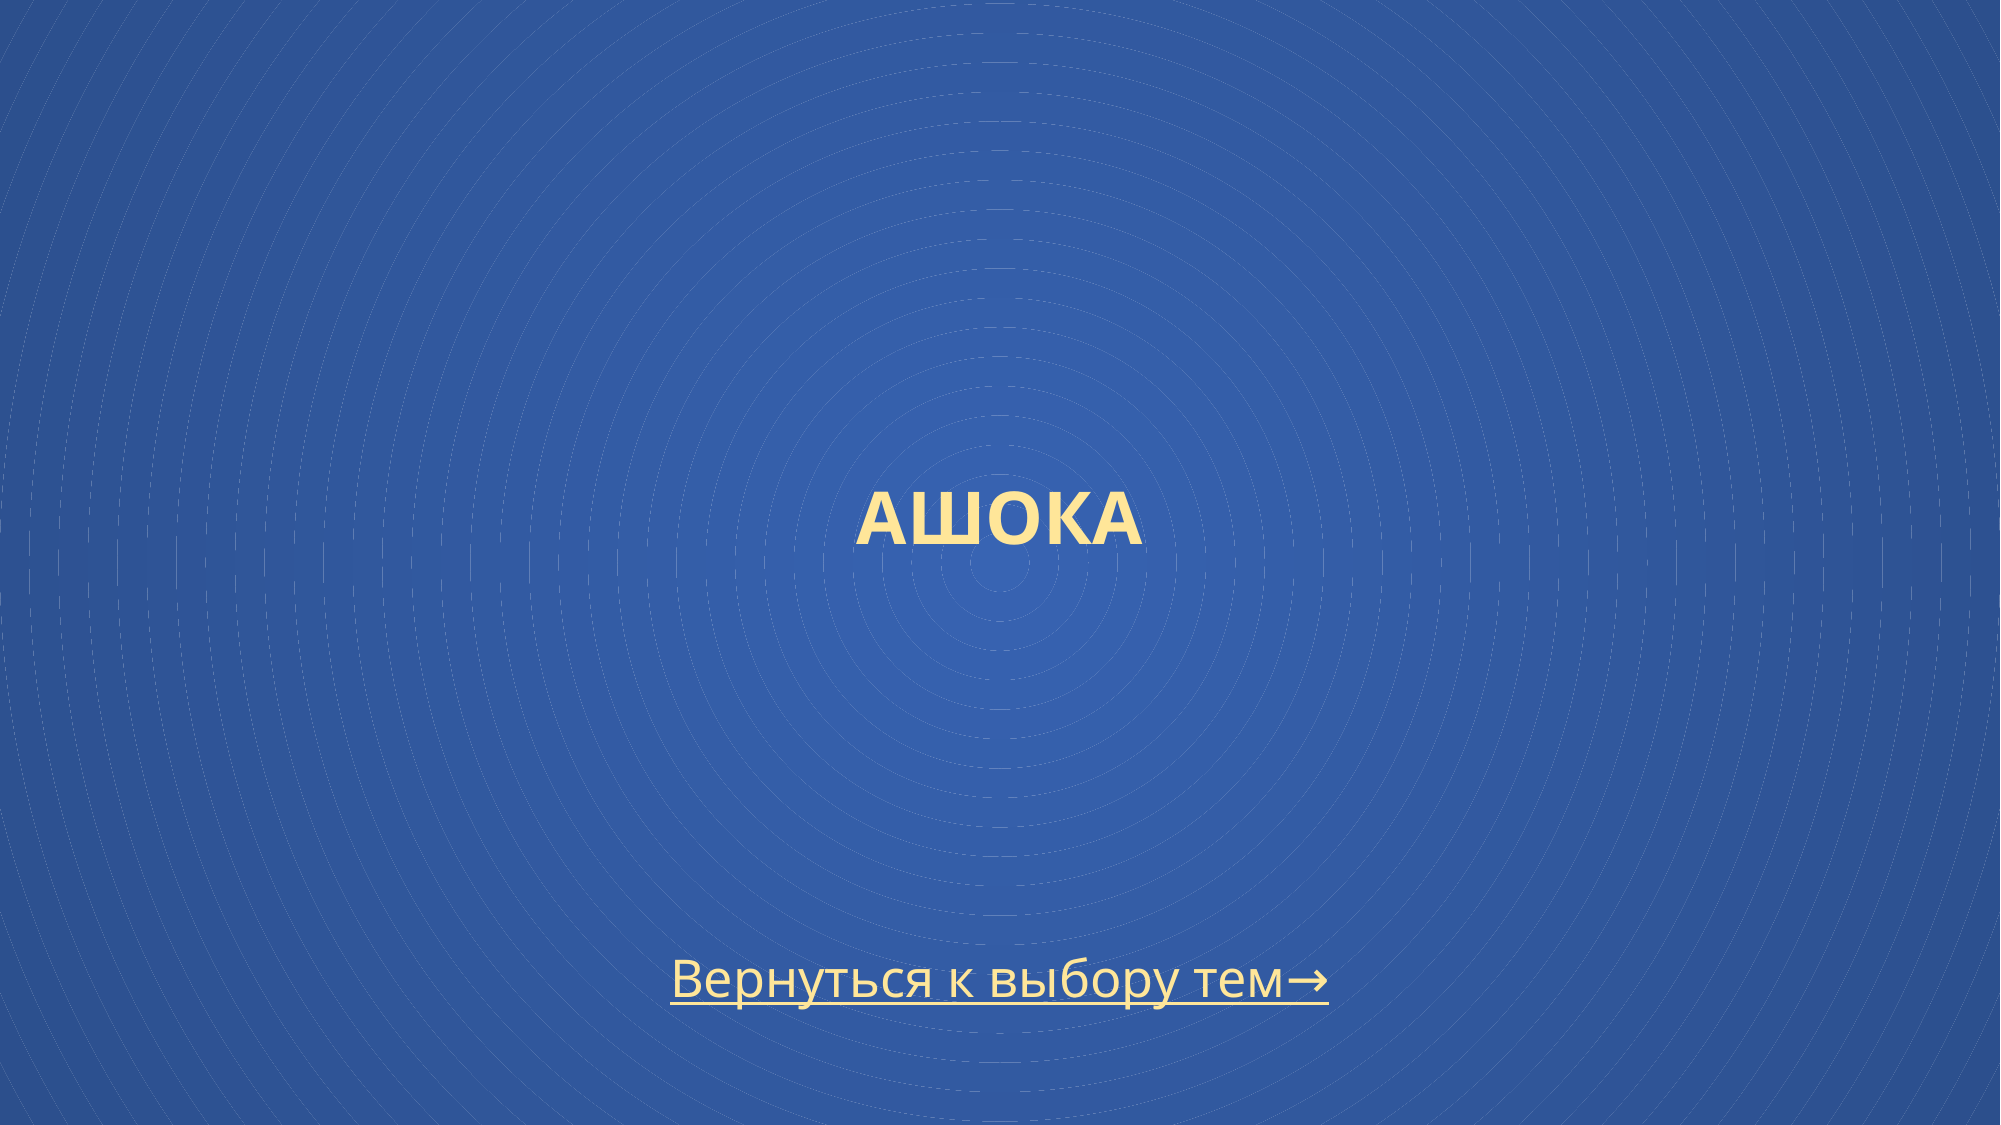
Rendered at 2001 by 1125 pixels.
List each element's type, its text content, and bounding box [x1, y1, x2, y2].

text_box Вернуться к выбору тем→ [655, 938, 1345, 1016]
title Ашока [117, 396, 1883, 646]
